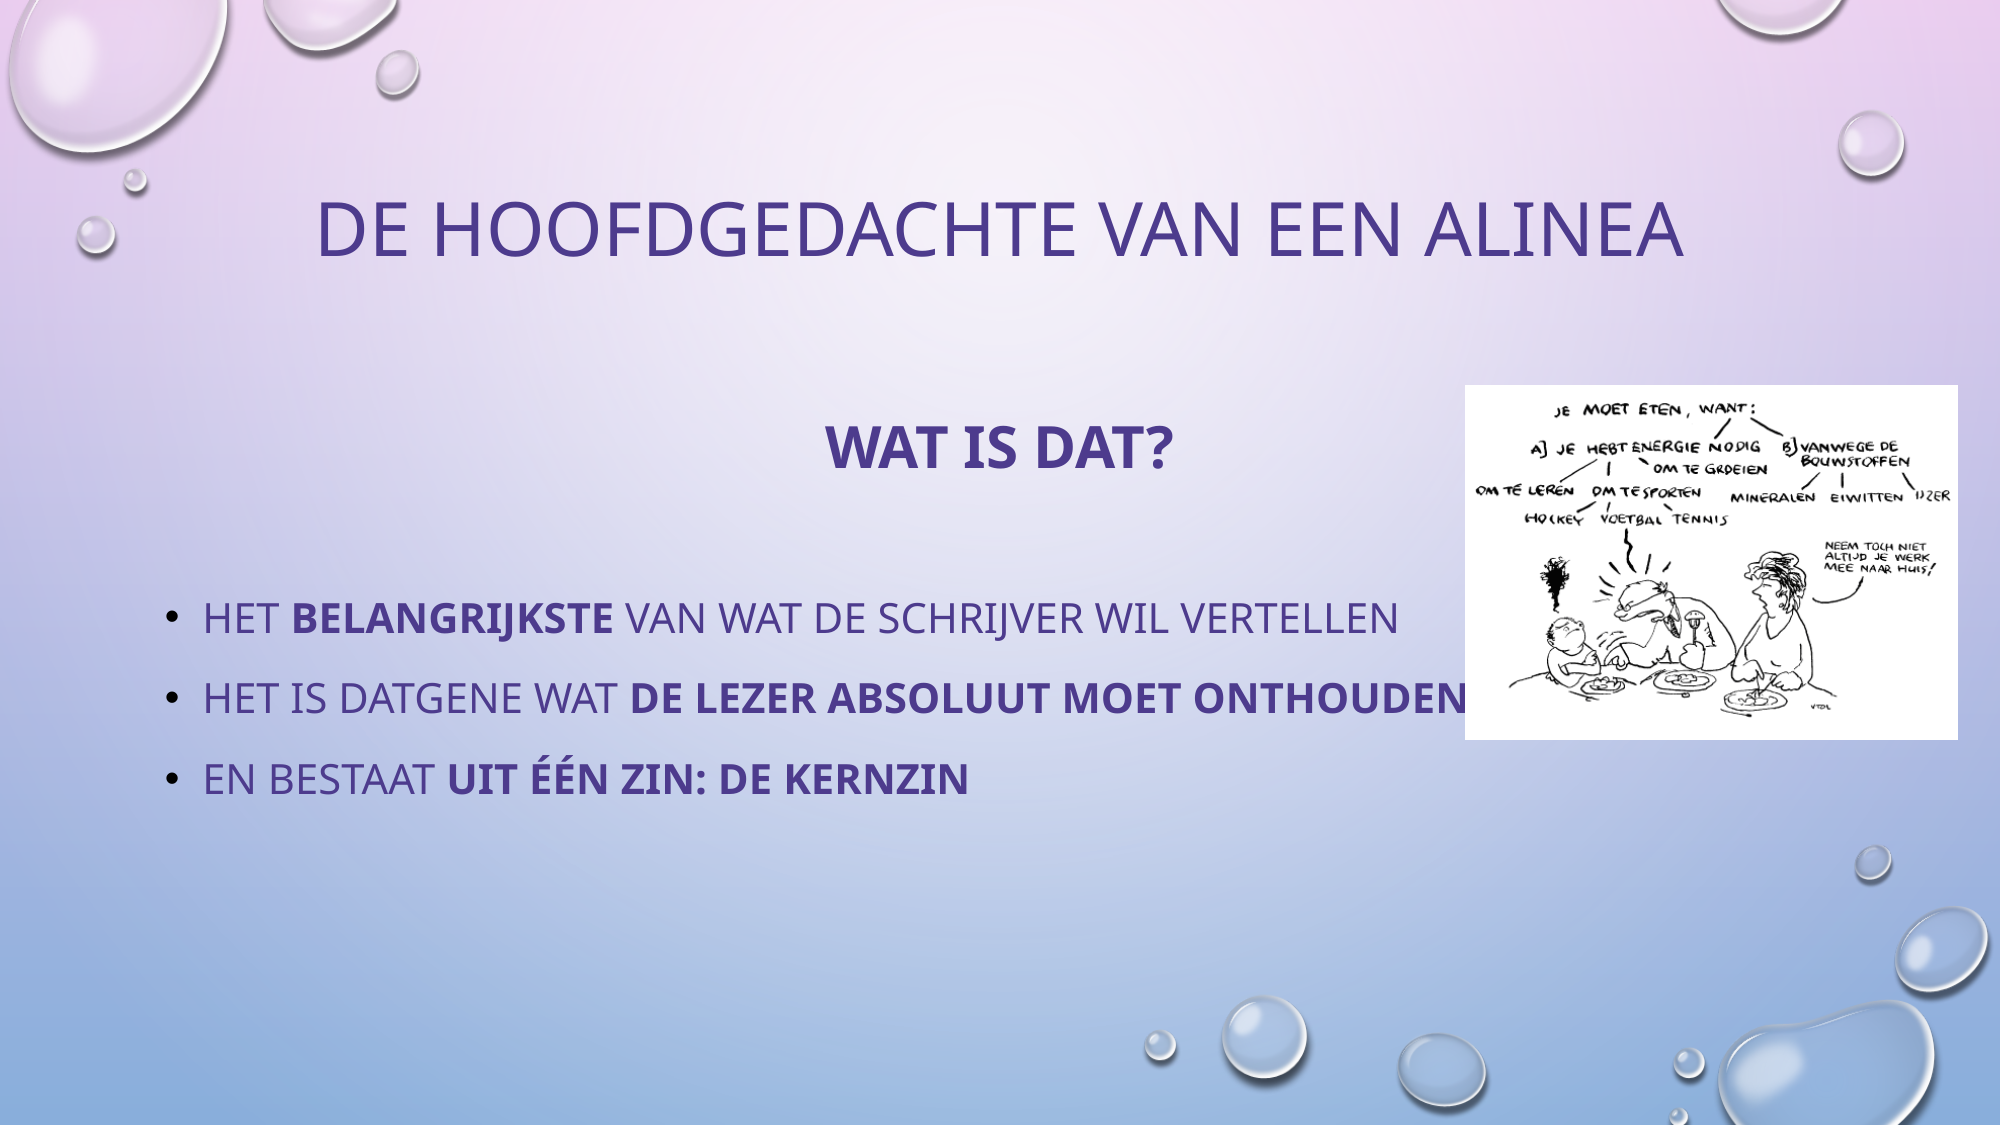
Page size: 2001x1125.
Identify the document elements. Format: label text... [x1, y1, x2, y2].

list Wat is dat? Het belangrijkste van wat de schrijver wil vertellen Het is datgene wat de lezer absoluut moet onthouden En bestaat uit één zin: de kernzin [149, 388, 1850, 950]
picture [0, 0, 2000, 1125]
title De hoofdgedachte van een alinea [149, 101, 1851, 364]
